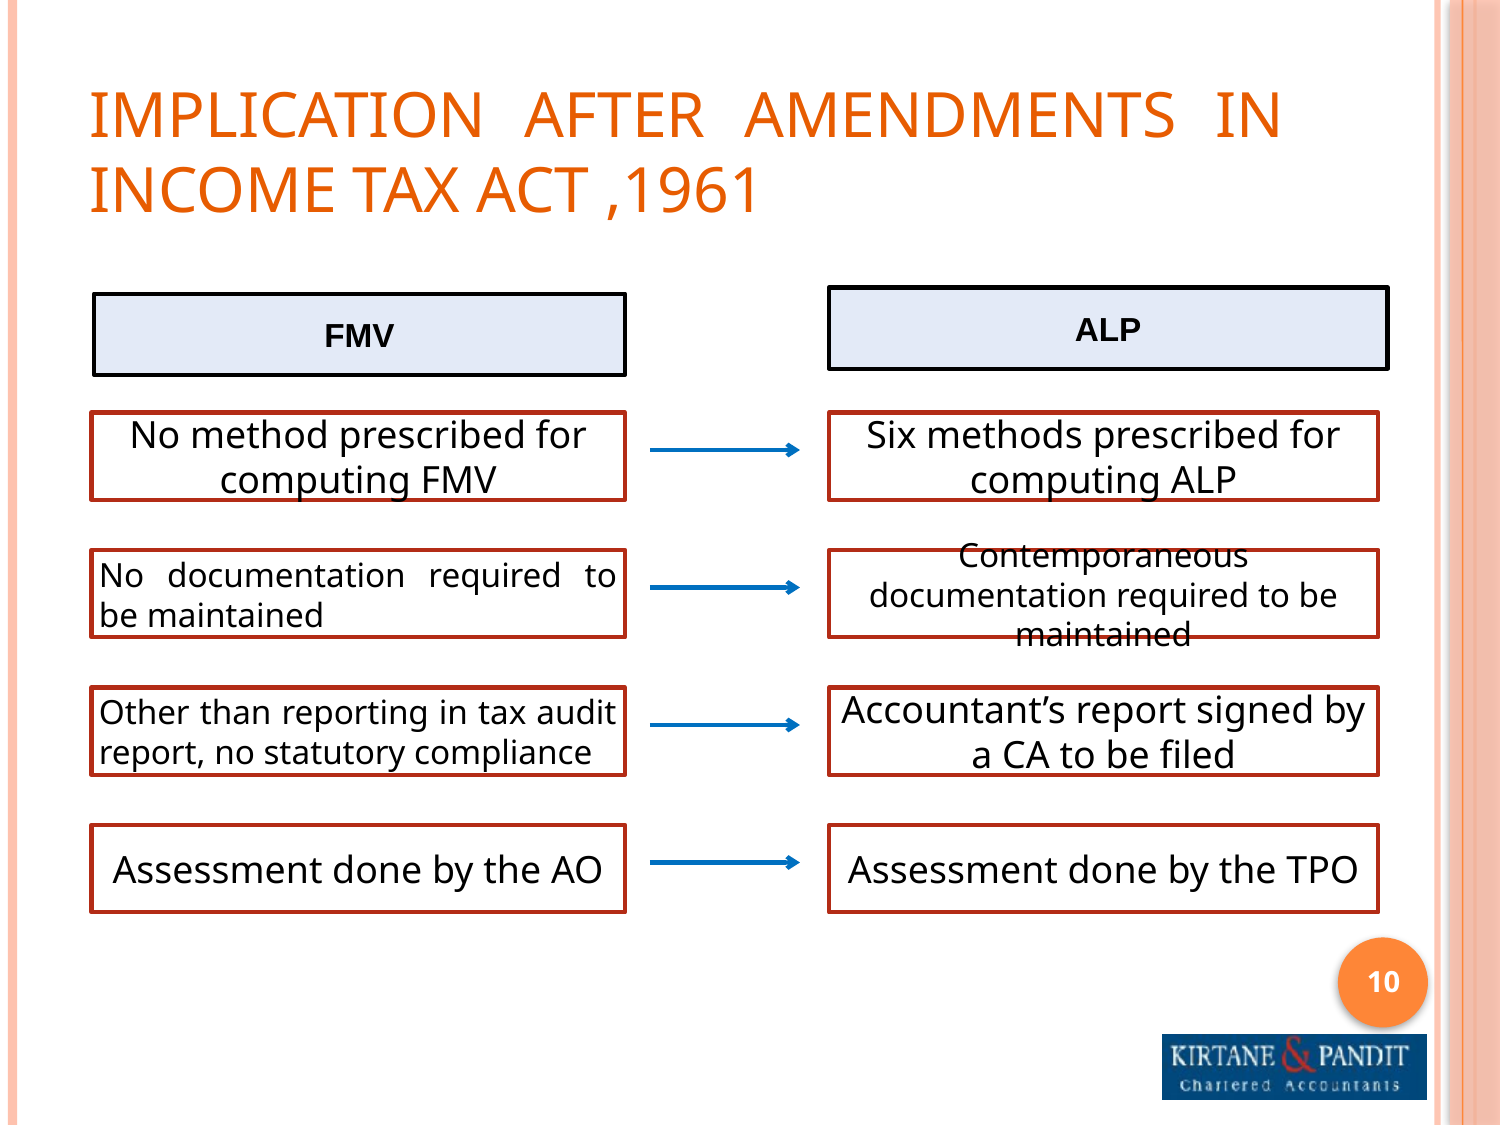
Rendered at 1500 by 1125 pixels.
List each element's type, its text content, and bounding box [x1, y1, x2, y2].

text_box No method prescribed for computing FMV [89, 410, 627, 502]
footer [825, 950, 1425, 1098]
text_box Contemporaneous documentation required to be maintained [827, 548, 1380, 639]
text_box Six methods prescribed for computing ALP [827, 410, 1380, 502]
text_box Assessment done by the AO [89, 823, 627, 914]
text_box Other than reporting in tax audit report, no statutory compliance [89, 685, 627, 777]
text_box Accountant’s report signed by a CA to be filed [827, 685, 1380, 777]
slide_number 10 [1333, 940, 1434, 1027]
text_box ALP [827, 285, 1390, 371]
title Implication after amendments in Income tax act ,1961 [75, 45, 1300, 233]
text_box Assessment done by the TPO [827, 823, 1380, 914]
text_box FMV [92, 292, 627, 377]
picture [1162, 1034, 1427, 1100]
text_box No documentation required to be maintained [89, 548, 627, 639]
